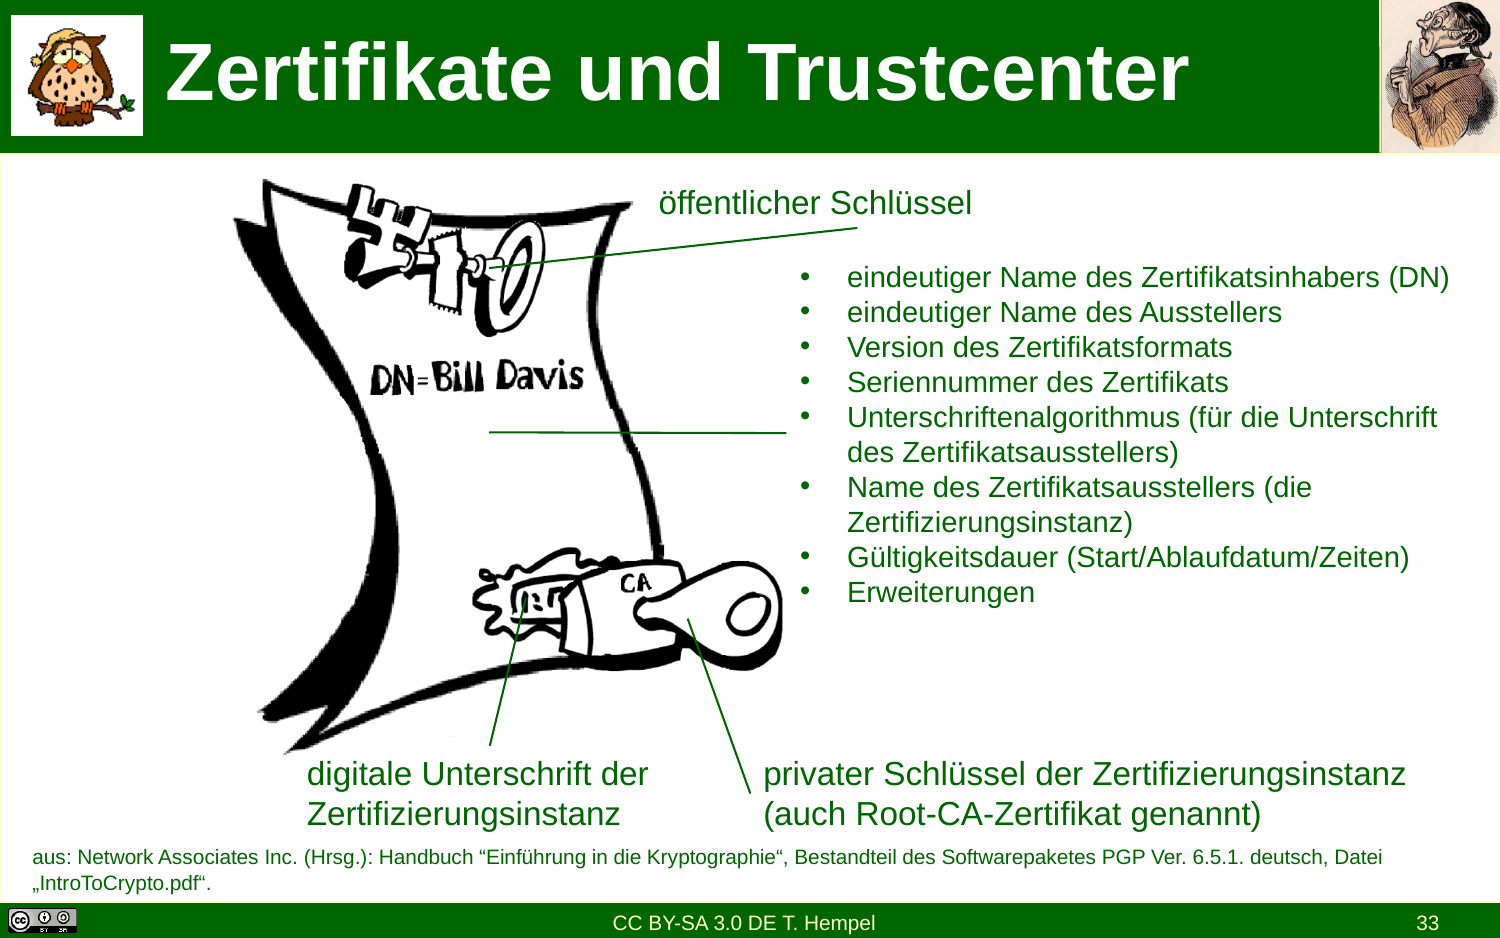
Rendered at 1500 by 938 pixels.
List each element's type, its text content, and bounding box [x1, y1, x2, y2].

picture [229, 173, 786, 761]
text_box privater Schlüssel der Zertifizierungsinstanz (auch Root-CA-Zertifikat genannt) [748, 744, 1441, 840]
text_box eindeutiger Name des Zertifikatsinhabers (DN) eindeutiger Name des Ausstellers Version des Zertifikatsformats Seriennummer des Zertifikats Unterschriftenalgorithmus (für die Unterschrift des Zertifikatsausstellers) Name des Zertifikatsausstellers (die Zertifizierungsinstanz) Gültigkeitsdauer (Start/Ablaufdatum/Zeiten) Erweiterungen [791, 250, 1475, 616]
title Zertifikate und Trustcenter [150, 17, 1365, 125]
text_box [489, 432, 786, 436]
picture [1381, 0, 1500, 153]
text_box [489, 598, 526, 745]
text_box digitale Unterschrift der Zertifizierungsinstanz [292, 769, 688, 840]
picture [11, 15, 143, 136]
text_box öffentlicher Schlüssel [788, 173, 1069, 229]
text_box aus: Network Associates Inc. (Hrsg.): Handbuch “Einführung in die Kryptographie“, Bestandteil des Softwarepaketes PGP Ver. 6.5.1. deutsch, Datei „IntroToCrypto.pdf“. [17, 836, 1483, 902]
slide_number 33 [1104, 902, 1455, 927]
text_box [489, 228, 857, 269]
picture [8, 908, 77, 933]
footer CC BY-SA 3.0 DE T. Hempel [419, 902, 1069, 927]
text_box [687, 619, 751, 793]
